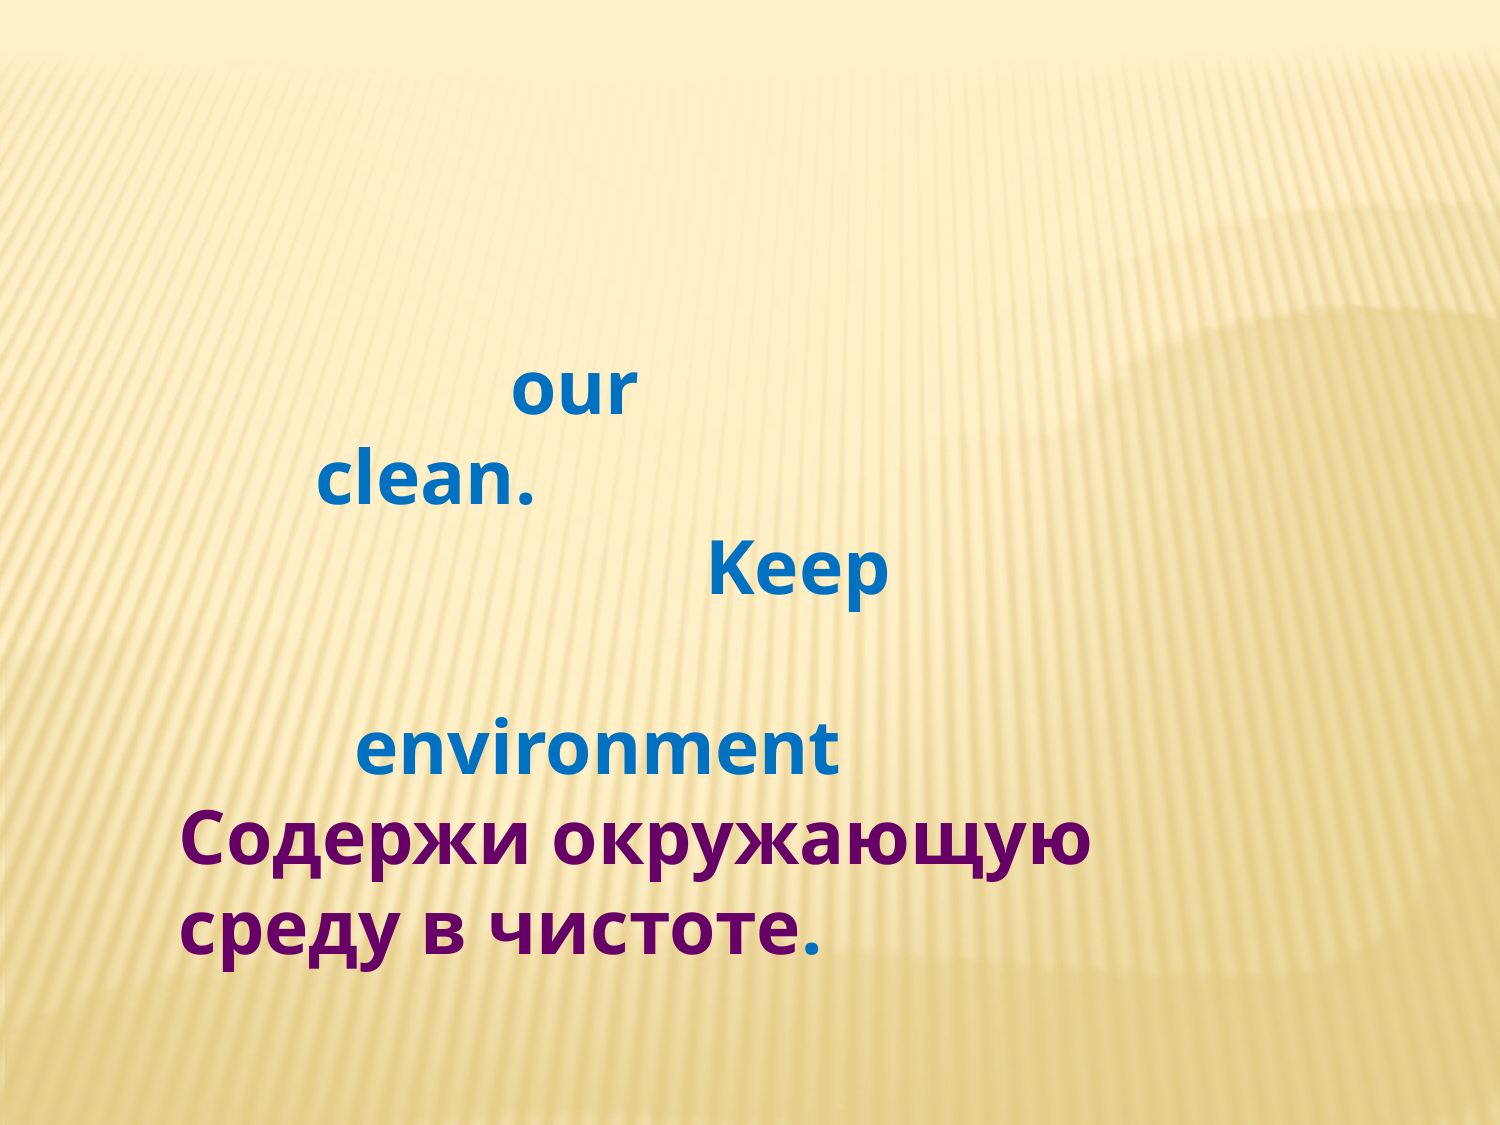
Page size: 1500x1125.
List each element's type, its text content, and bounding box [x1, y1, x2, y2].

text_box our clean. Keep environment Содержи окружающую среду в чистоте. [164, 152, 1325, 978]
